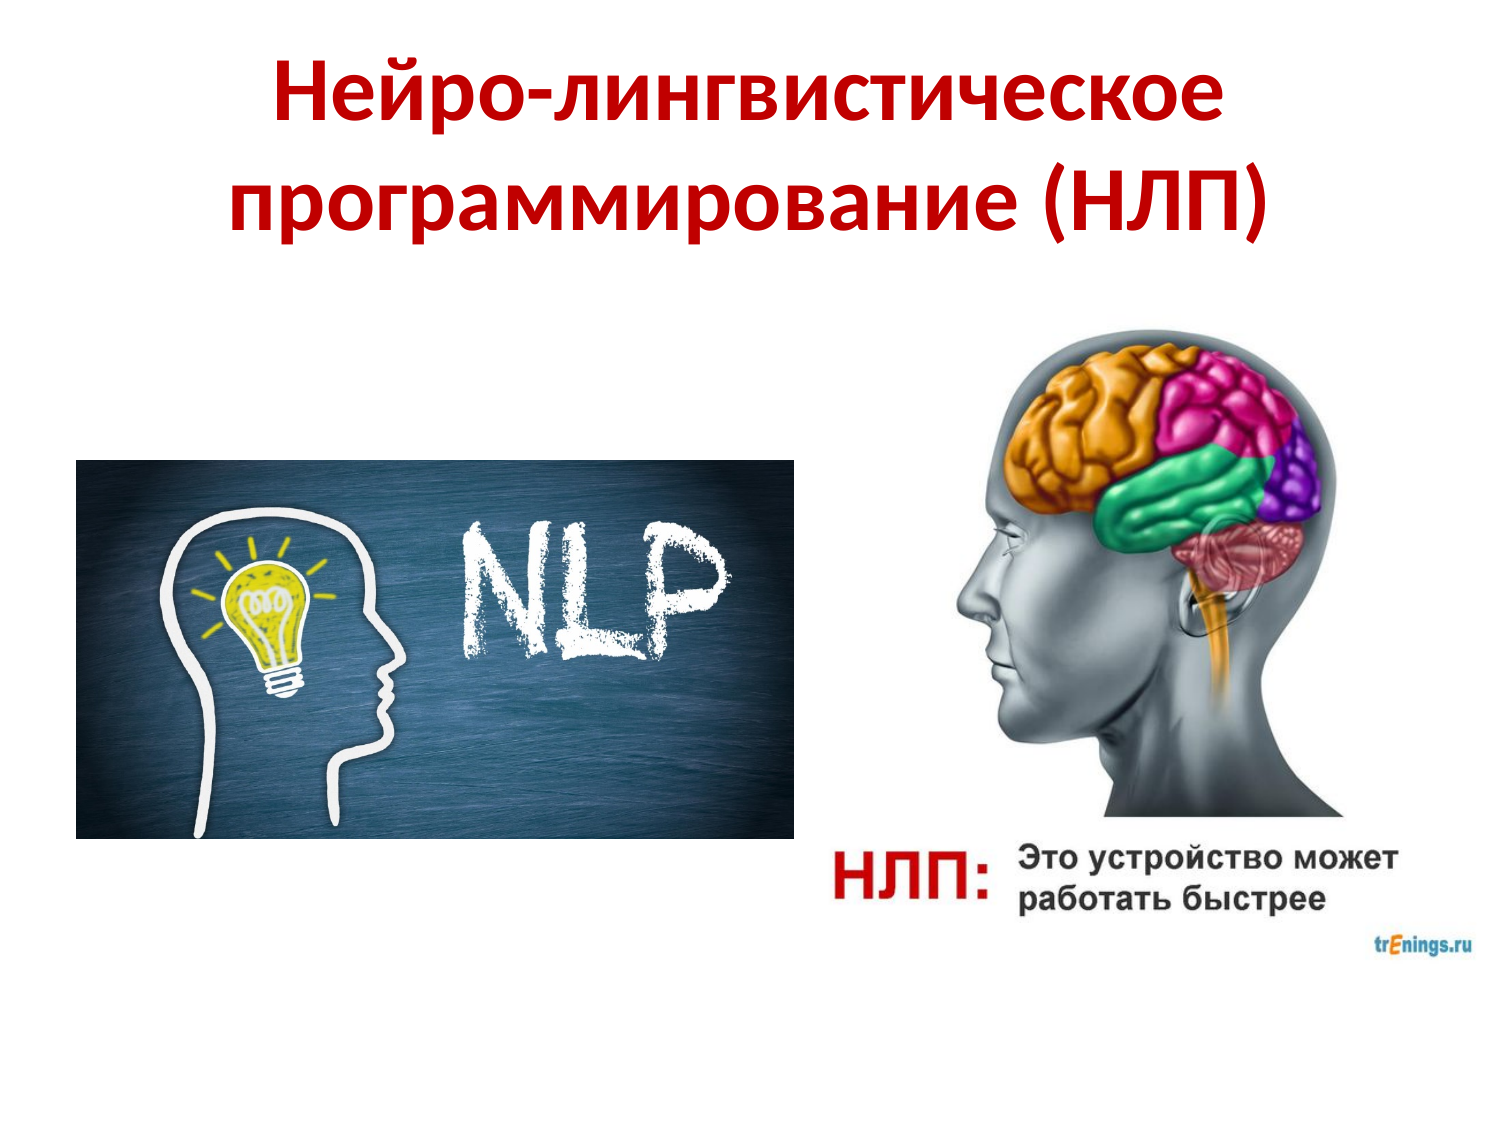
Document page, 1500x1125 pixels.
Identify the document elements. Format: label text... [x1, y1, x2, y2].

picture [76, 278, 1485, 969]
title Нейро-лингвистическое программирование (НЛП) [75, 45, 1425, 233]
